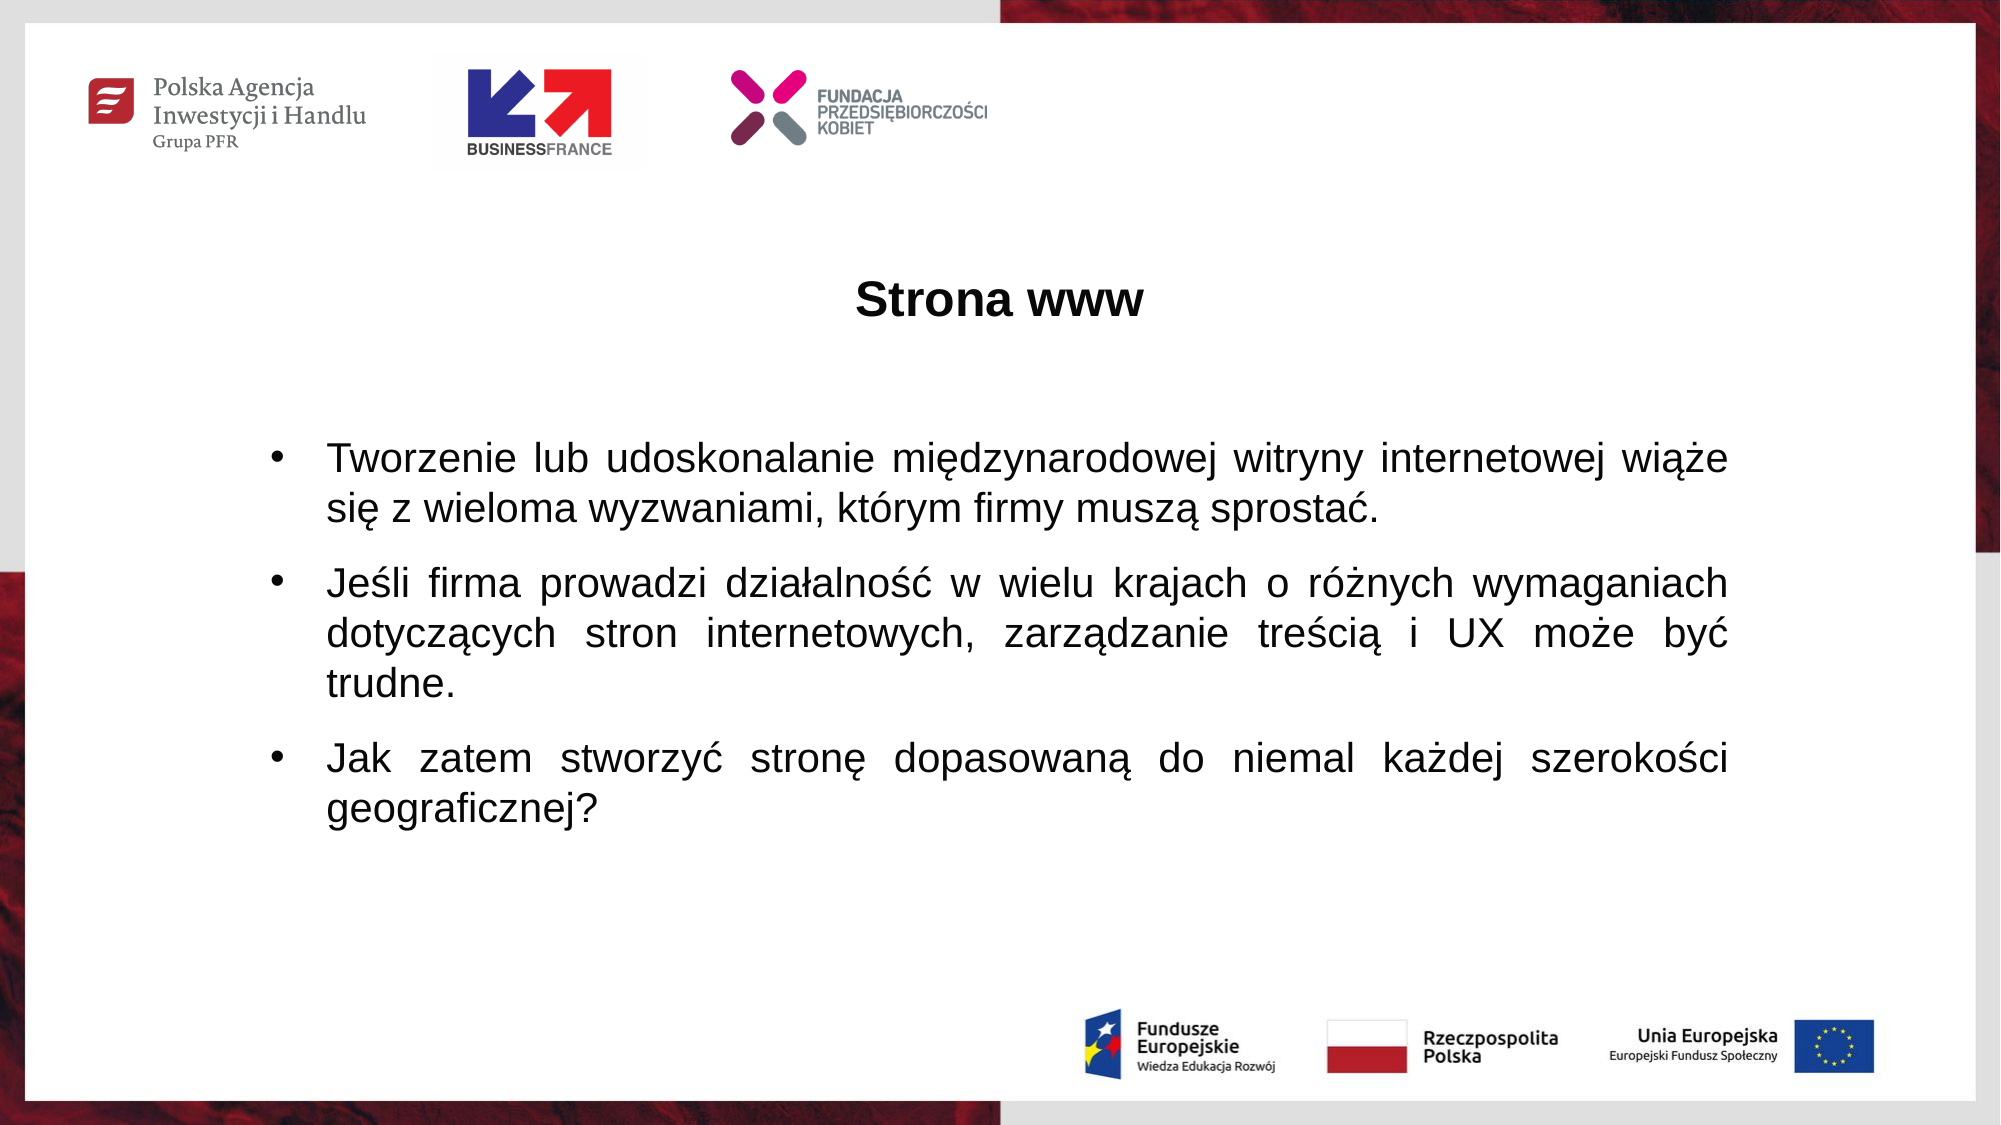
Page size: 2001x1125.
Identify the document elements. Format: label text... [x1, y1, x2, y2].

text_box Tworzenie lub udoskonalanie międzynarodowej witryny internetowej wiąże się z wieloma wyzwaniami, którym firmy muszą sprostać. Jeśli firma prowadzi działalność w wielu krajach o różnych wymaganiach dotyczących stron internetowych, zarządzanie treścią i UX może być trudne. Jak zatem stworzyć stronę dopasowaną do niemal każdej szerokości geograficznej? [265, 426, 1734, 835]
text_box Strona www [453, 261, 1547, 331]
picture [0, 0, 2001, 1125]
